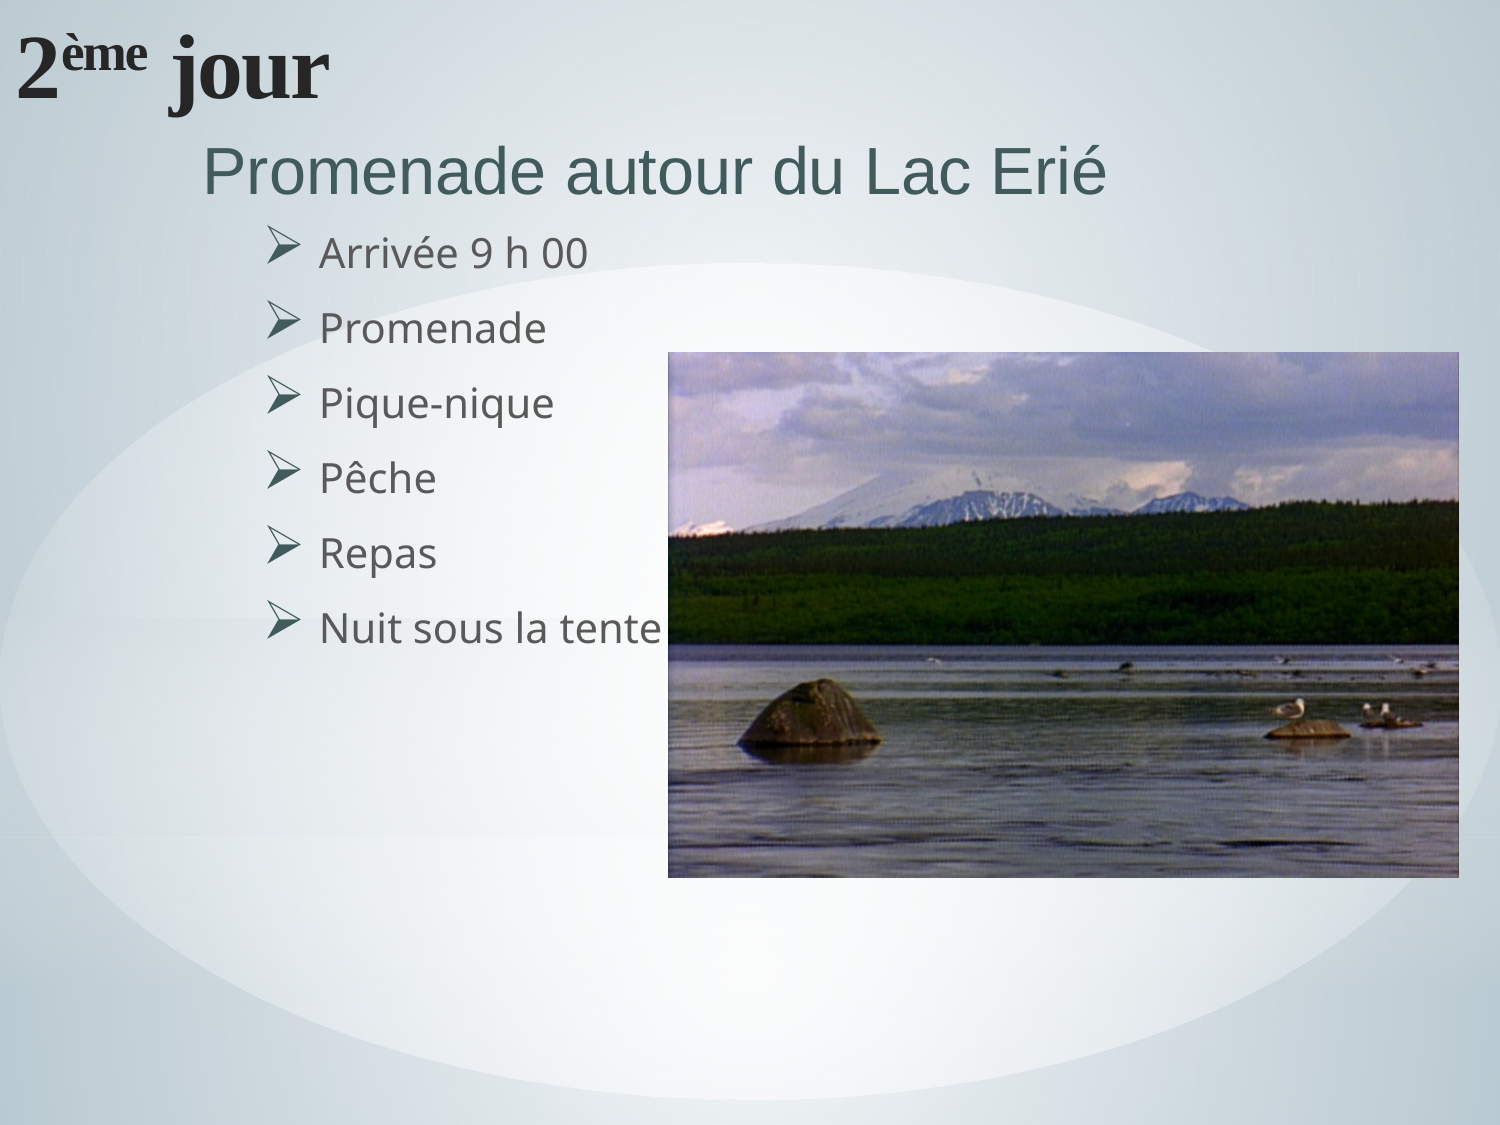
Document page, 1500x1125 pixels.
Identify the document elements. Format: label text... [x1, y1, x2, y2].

list Promenade autour du Lac Erié Arrivée 9 h 00 Promenade Pique-nique Pêche Repas Nuit sous la tente [187, 120, 1238, 690]
title 2ème jour [0, 0, 397, 161]
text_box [667, 351, 1460, 880]
